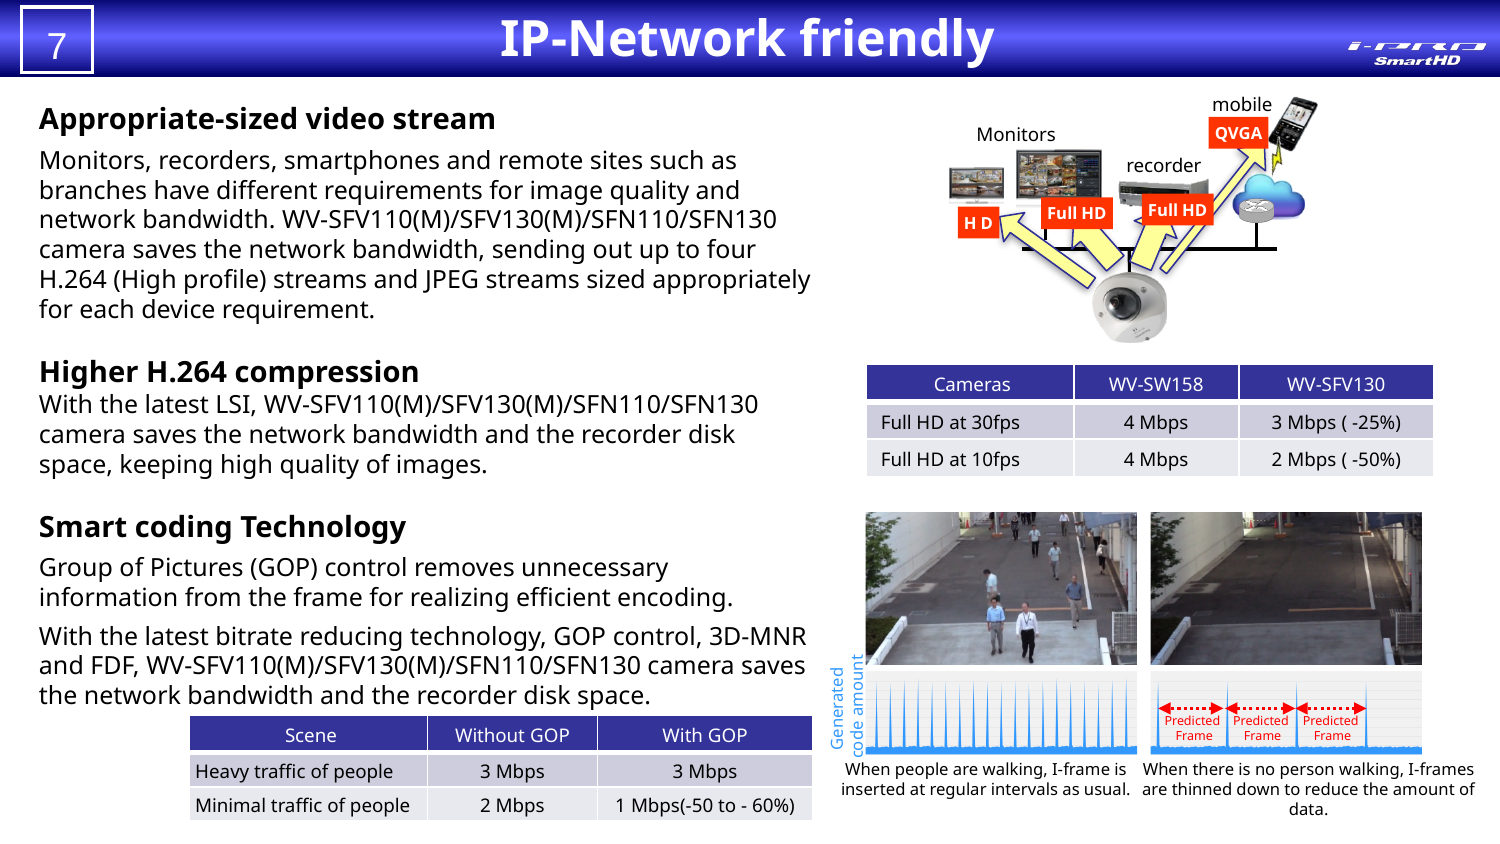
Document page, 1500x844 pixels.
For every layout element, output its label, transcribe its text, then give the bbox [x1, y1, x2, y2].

table_cell 1 Mbps(-50 to - 60%) [598, 788, 812, 820]
table_cell 3 Mbps [428, 755, 597, 786]
text_box When there is no person walking, I-frames are thinned down to reduce the amount of data. [1117, 751, 1500, 827]
table_cell 2 Mbps [428, 788, 597, 820]
table_cell 4 Mbps [1075, 405, 1238, 438]
table_cell 4 Mbps [1075, 440, 1238, 476]
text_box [949, 84, 1319, 289]
table_cell Heavy traffic of people [190, 755, 427, 786]
table_header Without GOP [428, 716, 597, 750]
text_box Generated code amount [818, 639, 874, 774]
table_header Scene [190, 716, 427, 750]
text_box Appropriate-sized video stream Monitors, recorders, smartphones and remote sites such as branches have different requirements for image quality and network bandwidth. WV-SFV110(M)/SFV130(M)/SFN110/SFN130 camera saves the network bandwidth, sending out up to four H.264 (High profile) streams and JPEG streams sized appropriately for each device requirement. Higher H.264 compression With the latest LSI, WV-SFV110(M)/SFV130(M)/SFN110/SFN130 camera saves the network bandwidth and the recorder disk space, keeping high quality of images. Smart coding Technology Group of Pictures (GOP) control removes unnecessary information from the frame for realizing efficient encoding. With the latest bitrate reducing technology, GOP control, 3D-MNR and FDF, WV-SFV110(M)/SFV130(M)/SFN110/SFN130 camera saves the network bandwidth and the recorder disk space. [24, 93, 828, 718]
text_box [865, 511, 1423, 756]
table_header WV-SW158 [1075, 365, 1238, 399]
picture [1091, 272, 1167, 343]
table_cell 2 Mbps ( -50%) [1240, 440, 1433, 476]
title IP-Network friendly [0, 0, 1500, 77]
table_cell 3 Mbps [598, 755, 812, 786]
table_header WV-SFV130 [1240, 365, 1433, 399]
table_cell Full HD at 10fps [867, 440, 1073, 476]
table_cell Full HD at 30fps [867, 405, 1073, 438]
table_cell Minimal traffic of people [190, 788, 427, 820]
table_cell 3 Mbps ( -25%) [1240, 405, 1433, 438]
table_header With GOP [598, 716, 812, 750]
table_header Cameras [867, 365, 1073, 399]
text_box When people are walking, I-frame is inserted at regular intervals as usual. [812, 751, 1117, 807]
